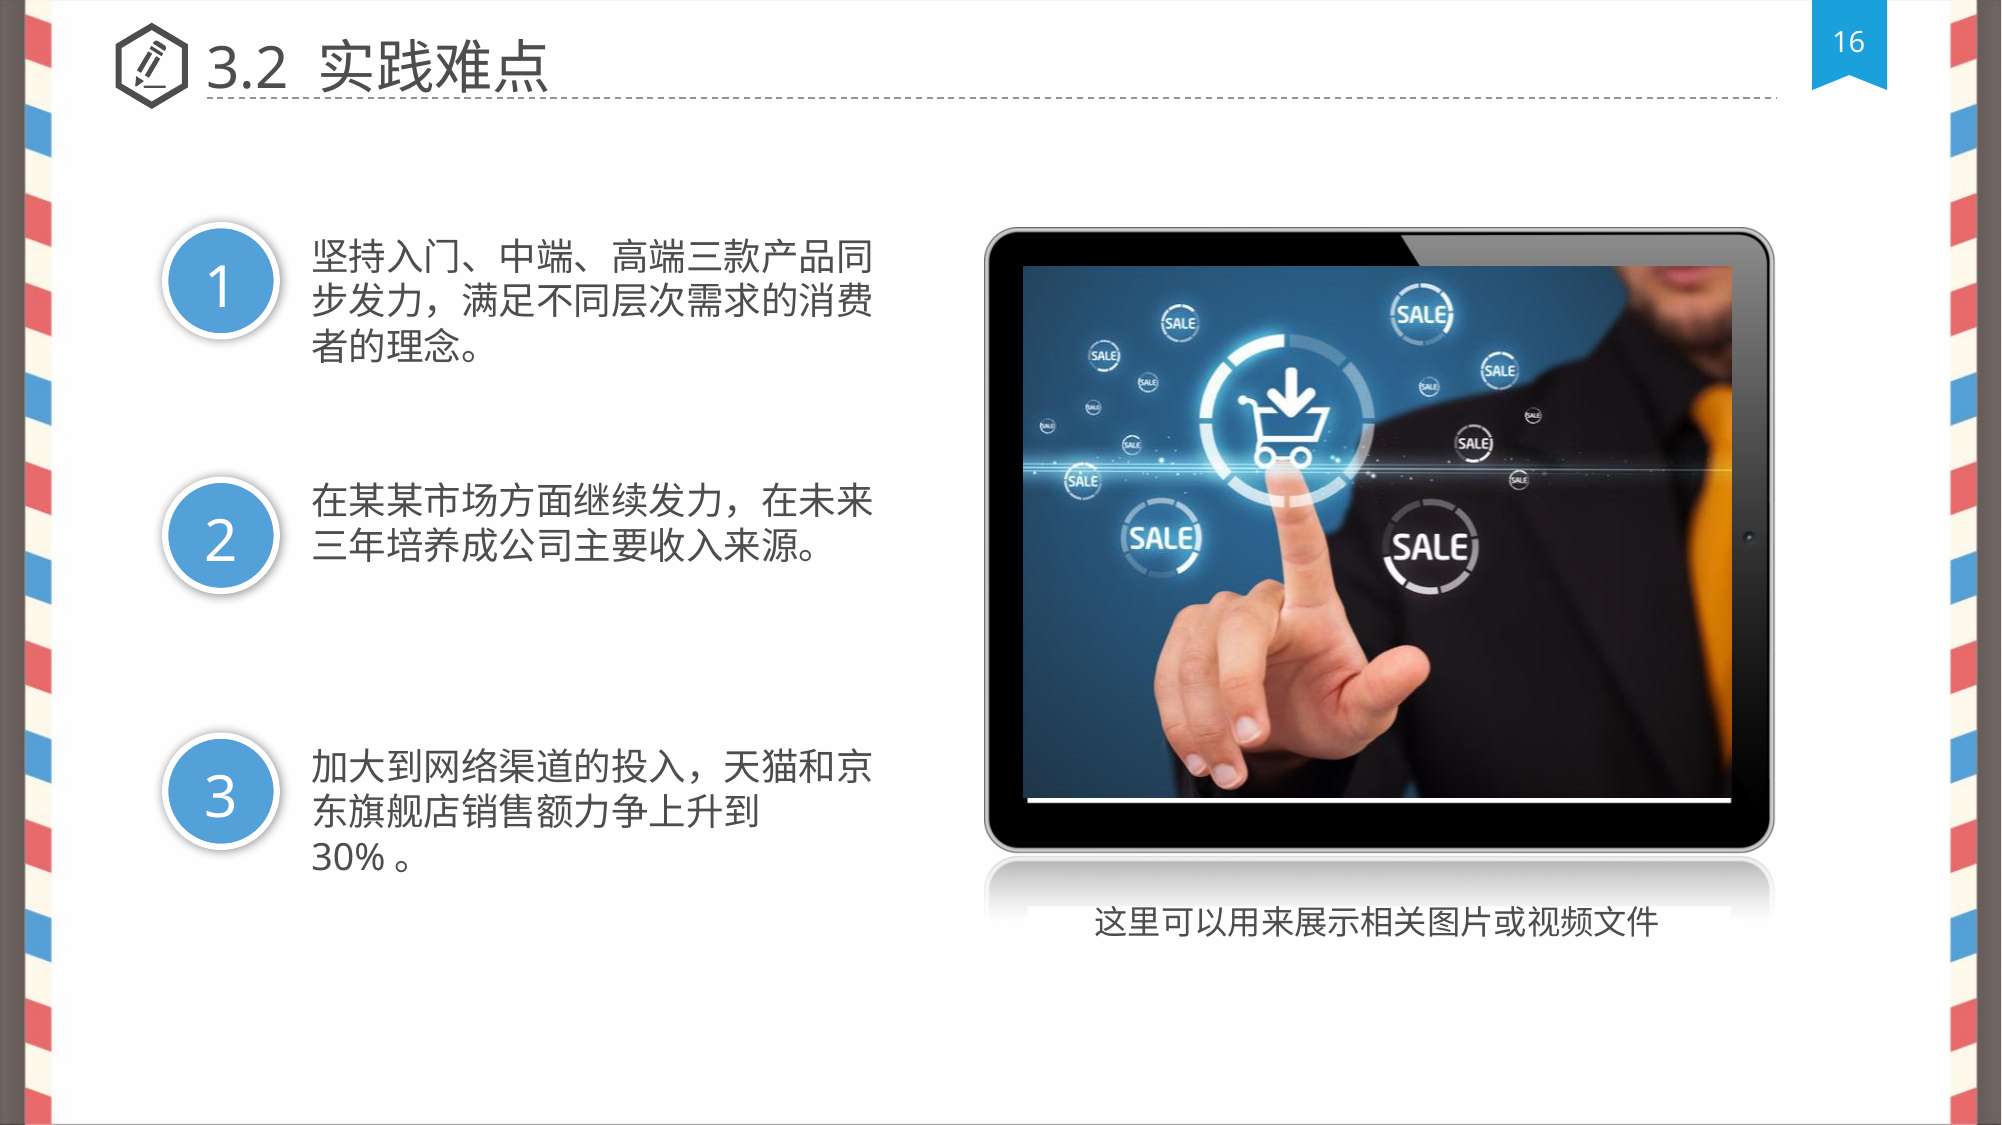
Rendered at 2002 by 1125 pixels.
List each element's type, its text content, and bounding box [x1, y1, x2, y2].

text_box 在某某市场方面继续发力，在未来三年培养成公司主要收入来源。 [296, 469, 899, 574]
text_box 加大到网络渠道的投入，天猫和京东旗舰店销售额力争上升到30%。 [296, 735, 899, 886]
text_box 3 [165, 735, 277, 847]
text_box 3.2 实践难点 [206, 29, 806, 97]
text_box 2 [165, 479, 277, 591]
text_box [115, 22, 188, 109]
text_box 1 [165, 225, 277, 337]
text_box 坚持入门、中端、高端三款产品同步发力，满足不同层次需求的消费者的理念。 [296, 225, 899, 375]
picture [0, 0, 2002, 1125]
